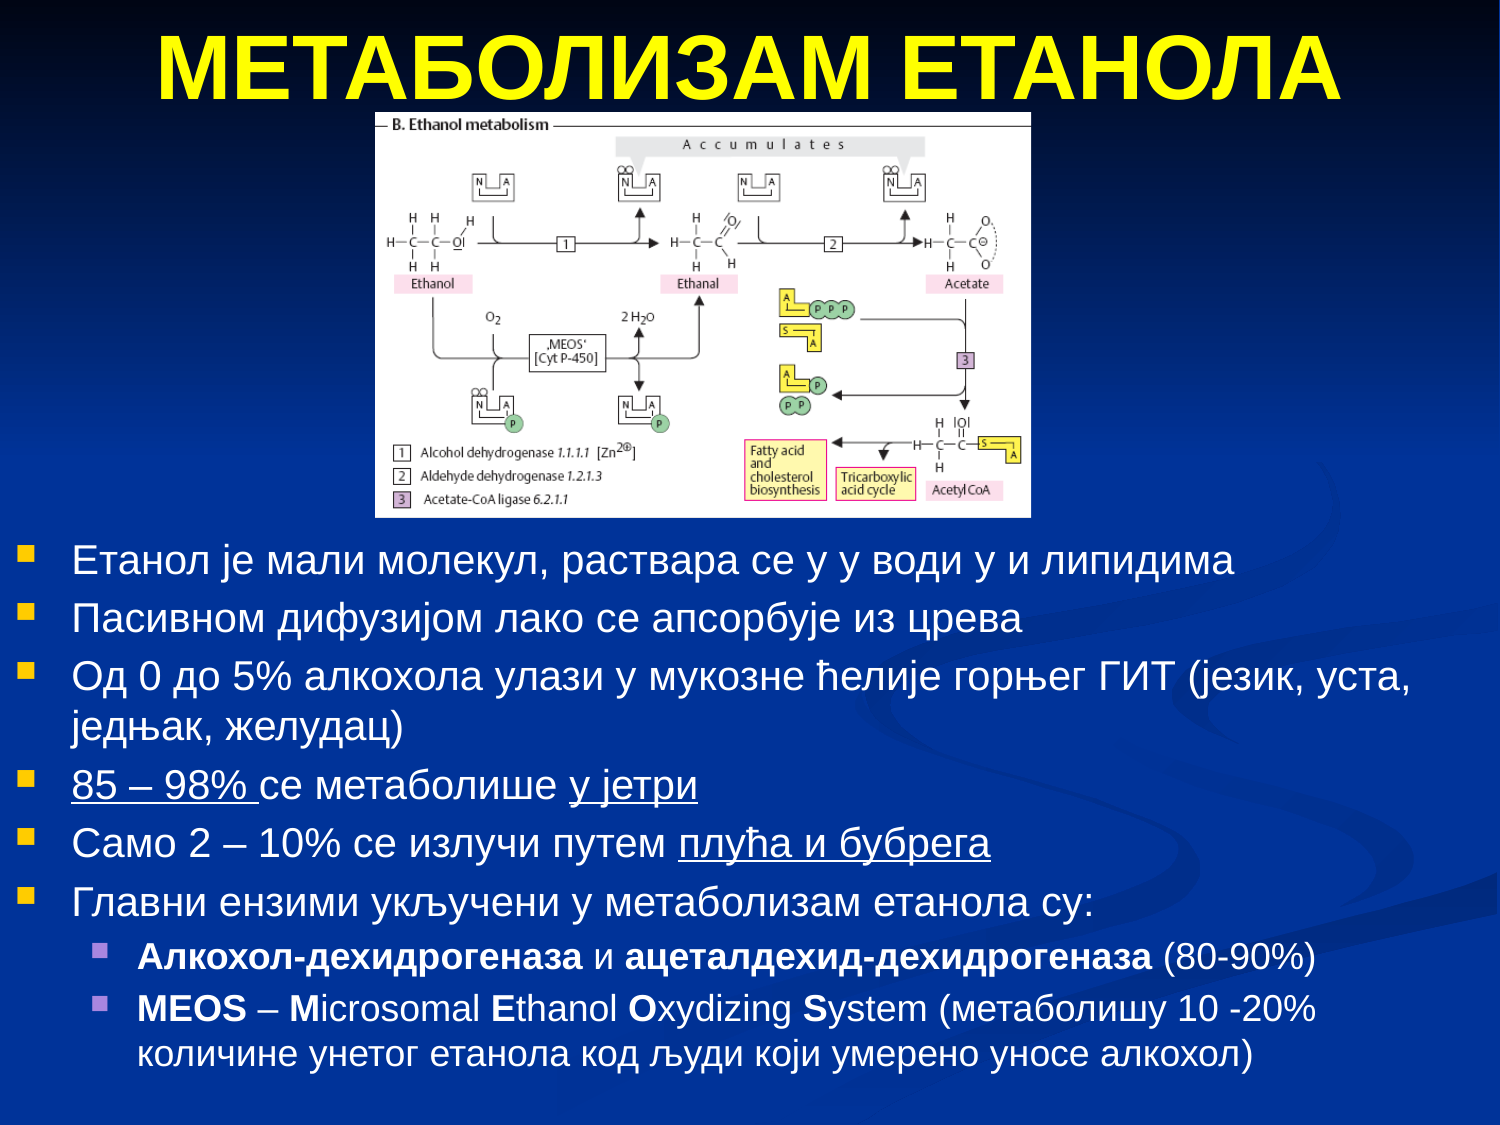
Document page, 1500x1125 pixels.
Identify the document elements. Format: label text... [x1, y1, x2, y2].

picture [374, 112, 1032, 518]
list Етанол је мали молекул, раствара се у у води у и липидима Пасивном дифузијом лако се апсорбује из црева Од 0 до 5% алкохола улази у мукозне ћелије горњег ГИТ (језик, уста, једњак, желудац) 85 – 98% се метаболише у јетри Само 2 – 10% се излучи путем плућа и бубрега Главни ензими укључени у метаболизам етанола су: Алкохол-дехидрогеназа и ацеталдехид-дехидрогеназа (80-90%) MEOS – Microsomal Ethanol Oxydizing System (метаболишу 10 -20% количине унетог етанола код људи који умерено уносе алкохол) [0, 524, 1500, 1125]
text_box МЕТАБОЛИЗАМ ЕТАНОЛА [74, 0, 1425, 125]
